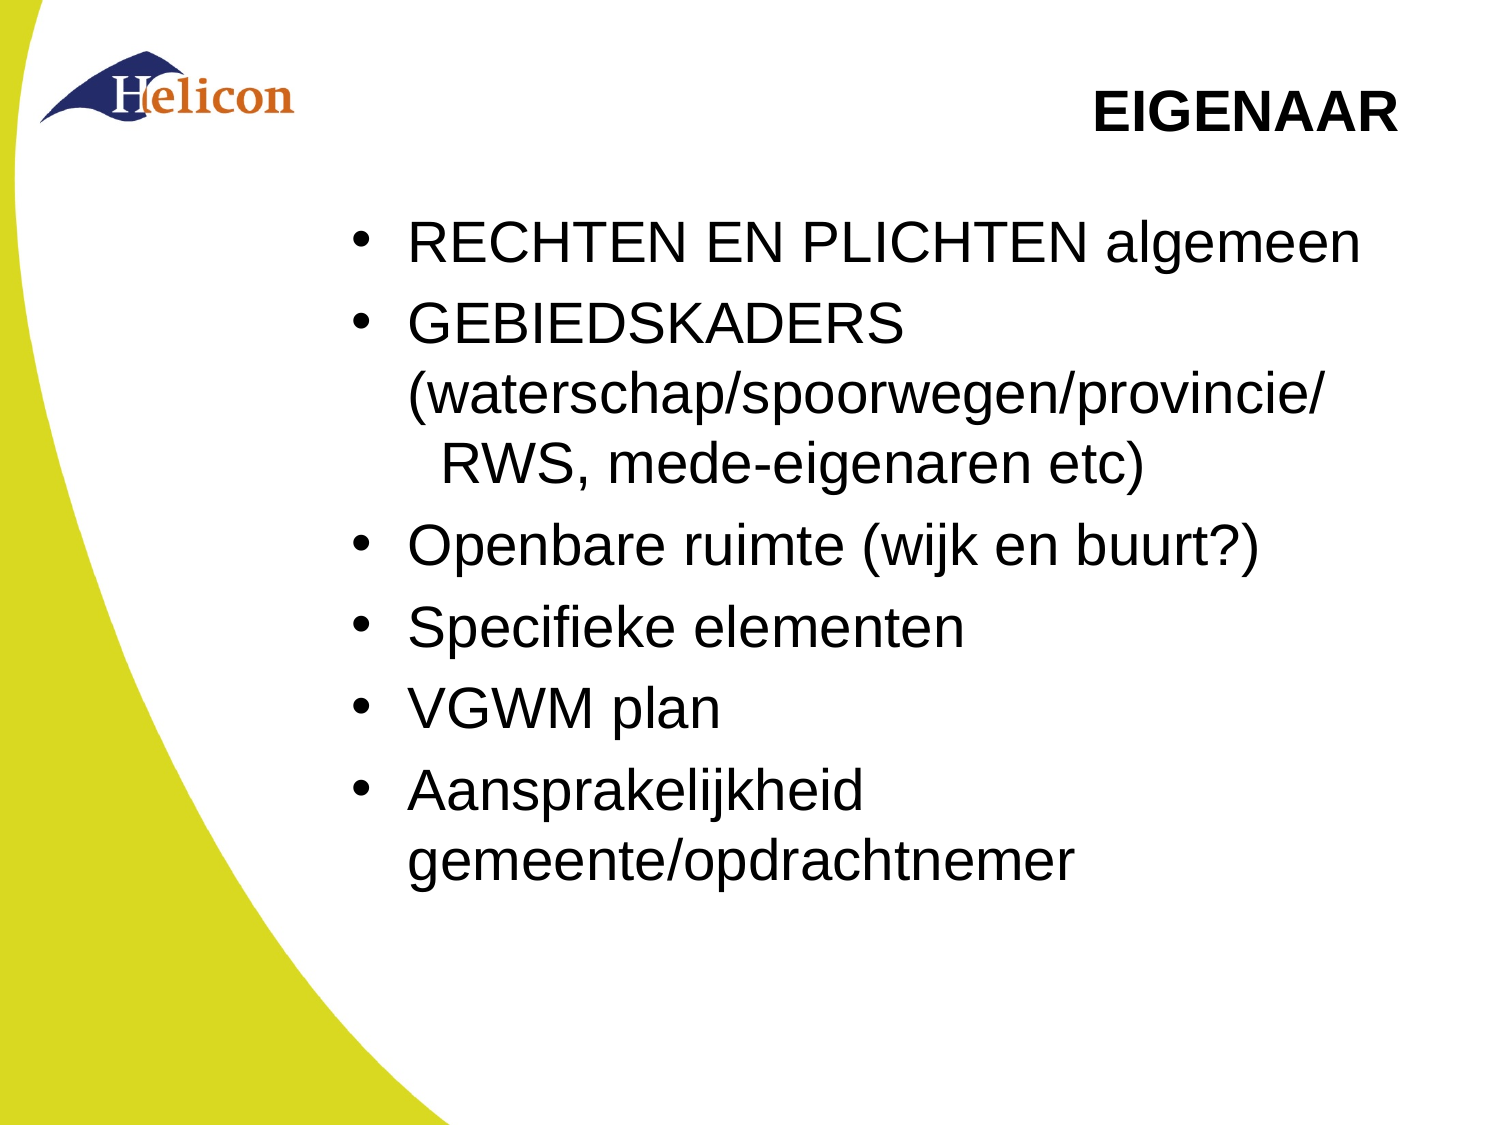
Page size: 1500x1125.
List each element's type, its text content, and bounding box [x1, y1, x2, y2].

picture [0, 0, 1500, 1125]
title EIGENAAR [324, 54, 1415, 161]
list RECHTEN EN PLICHTEN algemeen GEBIEDSKADERS (waterschap/spoorwegen/provincie/ RWS, mede-eigenaren etc) Openbare ruimte (wijk en buurt?) Specifieke elementen VGWM plan Aansprakelijkheid gemeente/opdrachtnemer [336, 196, 1425, 1005]
